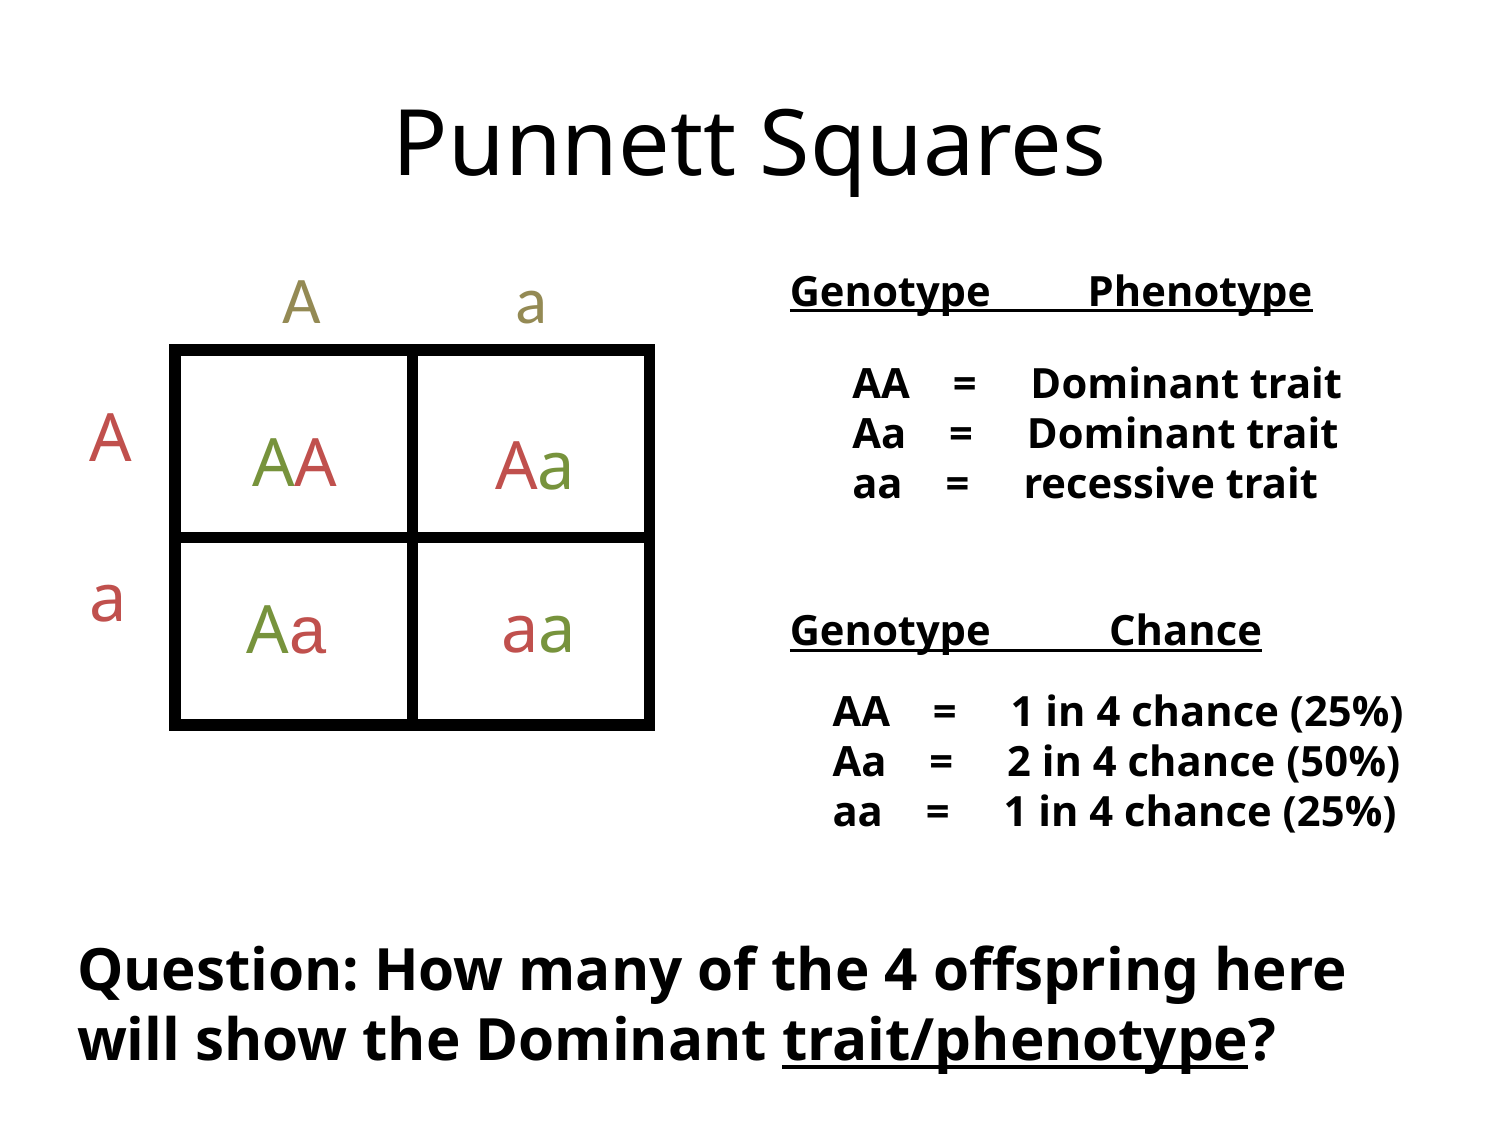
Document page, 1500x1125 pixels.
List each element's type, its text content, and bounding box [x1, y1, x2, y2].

table_cell [418, 543, 644, 719]
text_box Genotype Phenotype [774, 256, 1413, 322]
text_box AA = 1 in 4 chance (25%) Aa = 2 in 4 chance (50%) aa = 1 in 4 chance (25%) [817, 677, 1450, 843]
text_box aa [486, 578, 612, 674]
text_box Aa [480, 415, 618, 511]
table_cell [181, 543, 407, 719]
title Punnett Squares [75, 45, 1425, 233]
table_header [418, 356, 644, 532]
text_box A a [74, 387, 138, 643]
text_box A a [237, 249, 588, 345]
text_box Genotype Chance [774, 596, 1413, 662]
text_box AA = Dominant trait Aa = Dominant trait aa = recessive trait [837, 349, 1400, 515]
text_box Question: How many of the 4 offspring here will show the Dominant trait/phenotype? [62, 924, 1450, 1080]
text_box AA [237, 412, 375, 508]
table_header [181, 356, 407, 532]
text_box Aa [232, 579, 358, 674]
